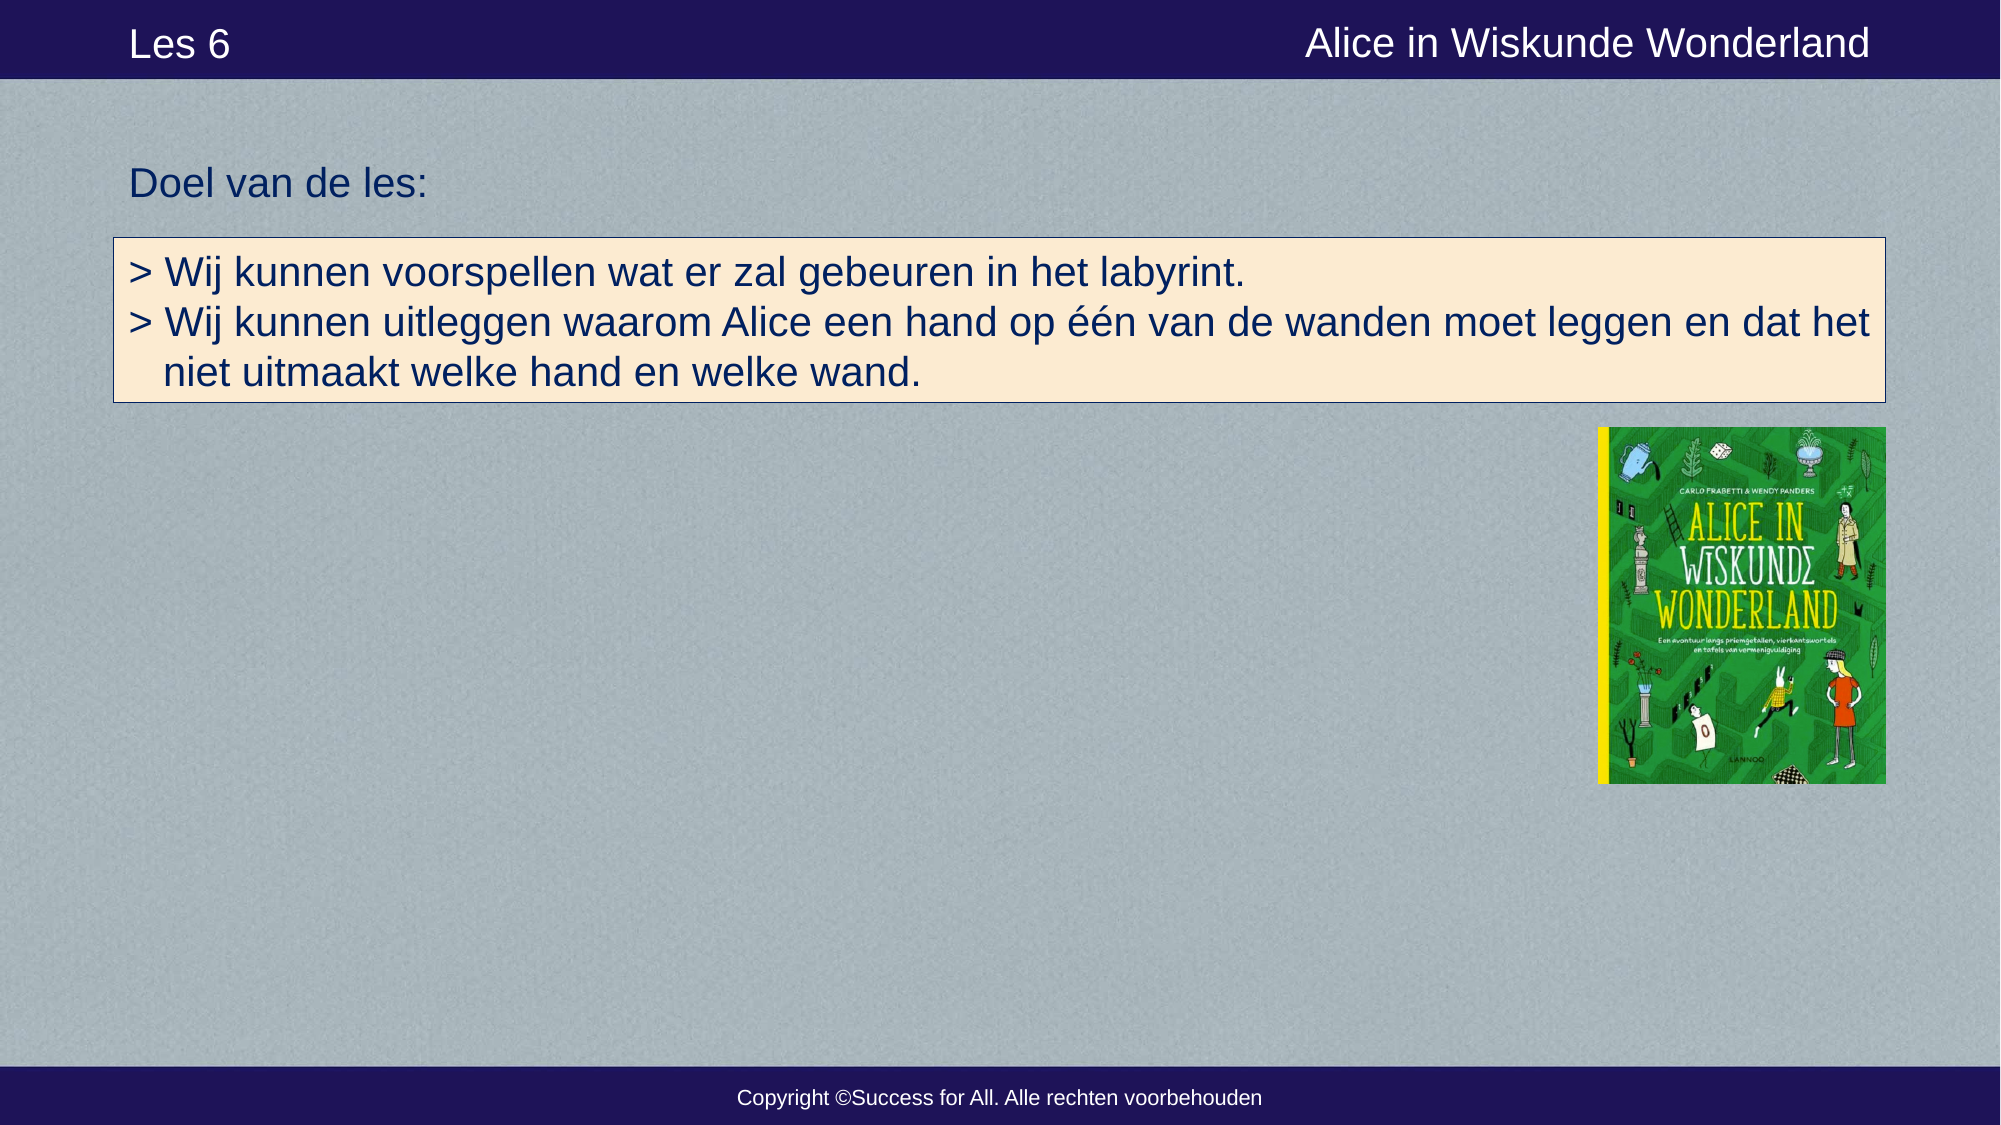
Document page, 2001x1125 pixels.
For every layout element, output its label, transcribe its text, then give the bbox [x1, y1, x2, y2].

text_box Les 6 [114, 9, 354, 75]
text_box Alice in Wiskunde Wonderland [999, 8, 1886, 73]
text_box Doel van de les: [113, 148, 1635, 214]
text_box > Wij kunnen voorspellen wat er zal gebeuren in het labyrint. > Wij kunnen uitleggen waarom Alice een hand op één van de wanden moet leggen en dat het niet uitmaakt welke hand en welke wand. [113, 237, 1886, 403]
picture [0, 0, 2001, 1125]
text_box Copyright ©Success for All. Alle rechten voorbehouden [0, 1076, 2000, 1125]
